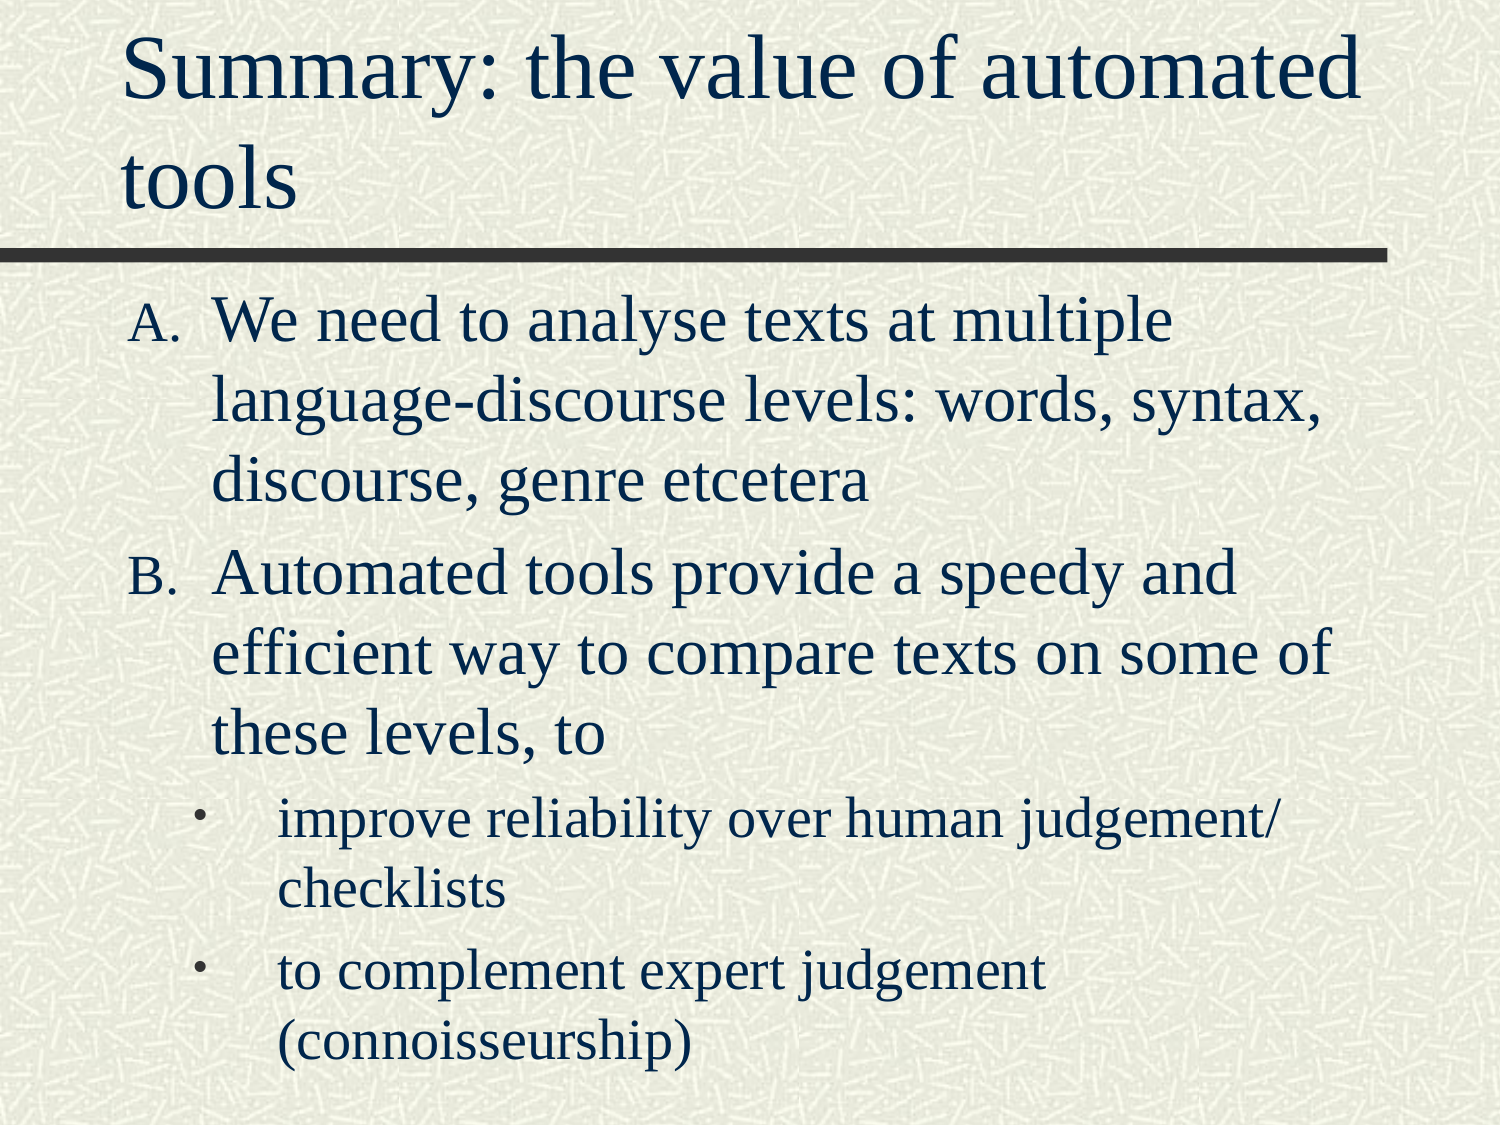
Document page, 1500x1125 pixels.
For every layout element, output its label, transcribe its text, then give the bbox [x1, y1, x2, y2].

title Summary: the value of automated tools [105, 46, 1455, 235]
picture [0, 0, 1500, 1125]
list We need to analyse texts at multiple language-discourse levels: words, syntax, discourse, genre etcetera Automated tools provide a speedy and efficient way to compare texts on some of these levels, to improve reliability over human judgement/ checklists to complement expert judgement (connoisseurship) [112, 267, 1388, 955]
